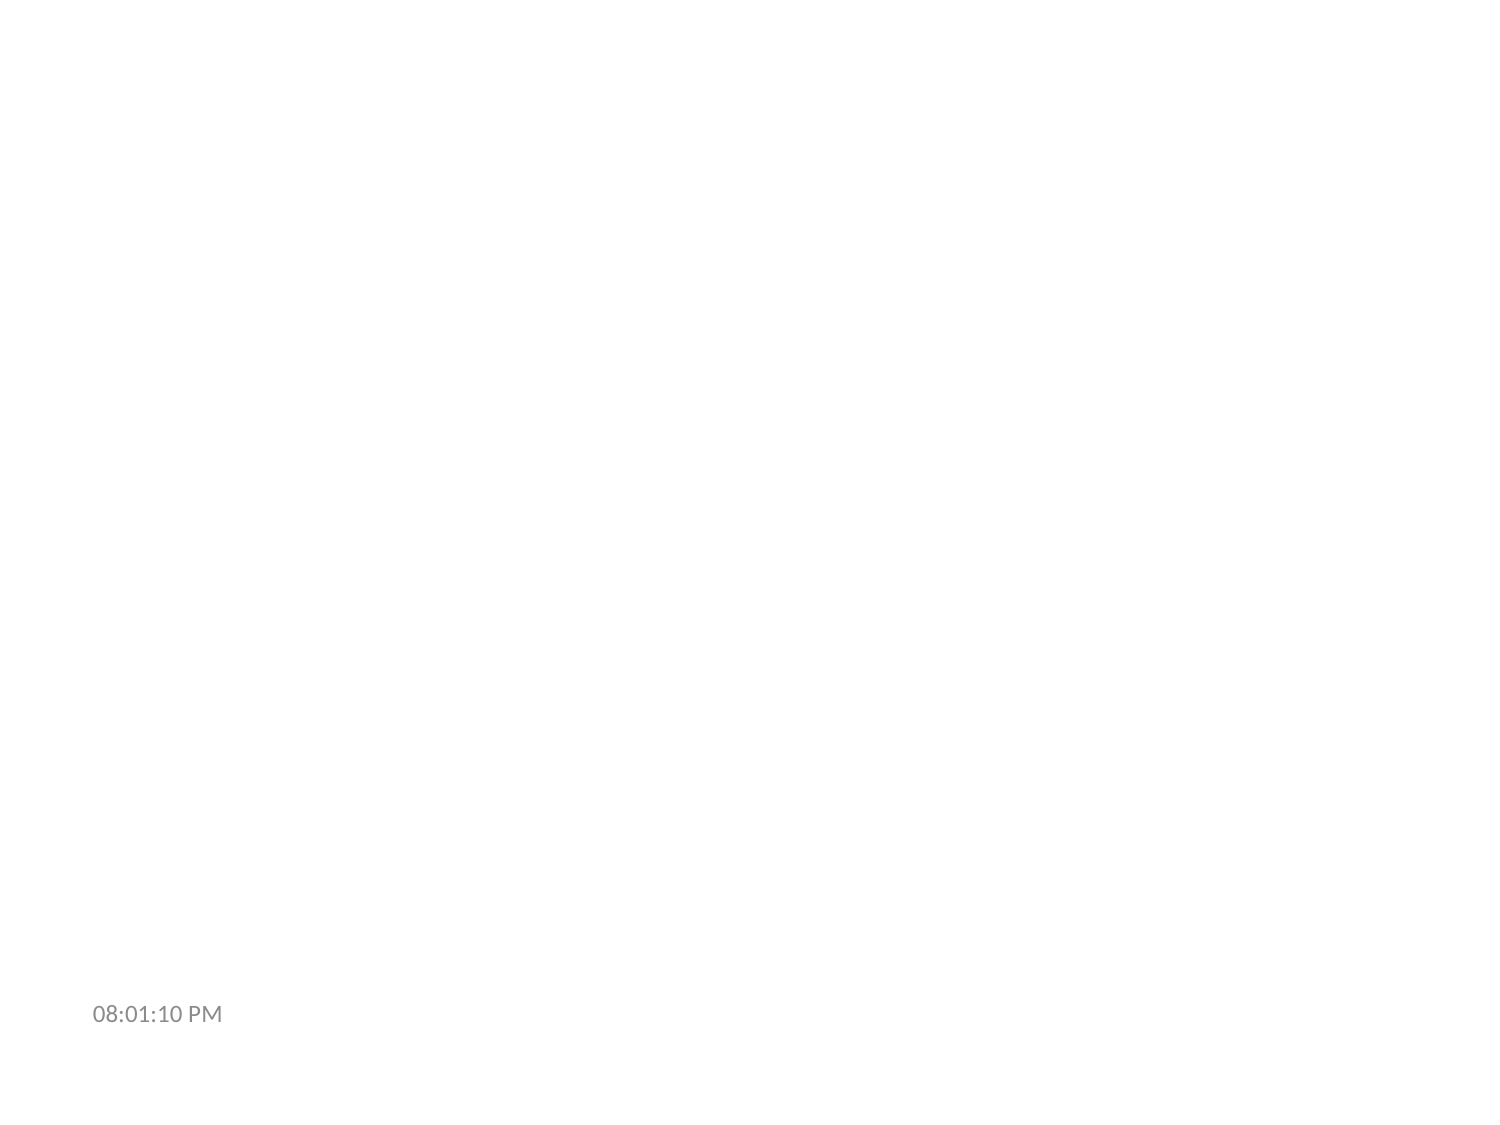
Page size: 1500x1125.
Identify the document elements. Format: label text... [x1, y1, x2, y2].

text_box 3:35:09 PM [77, 982, 428, 1043]
